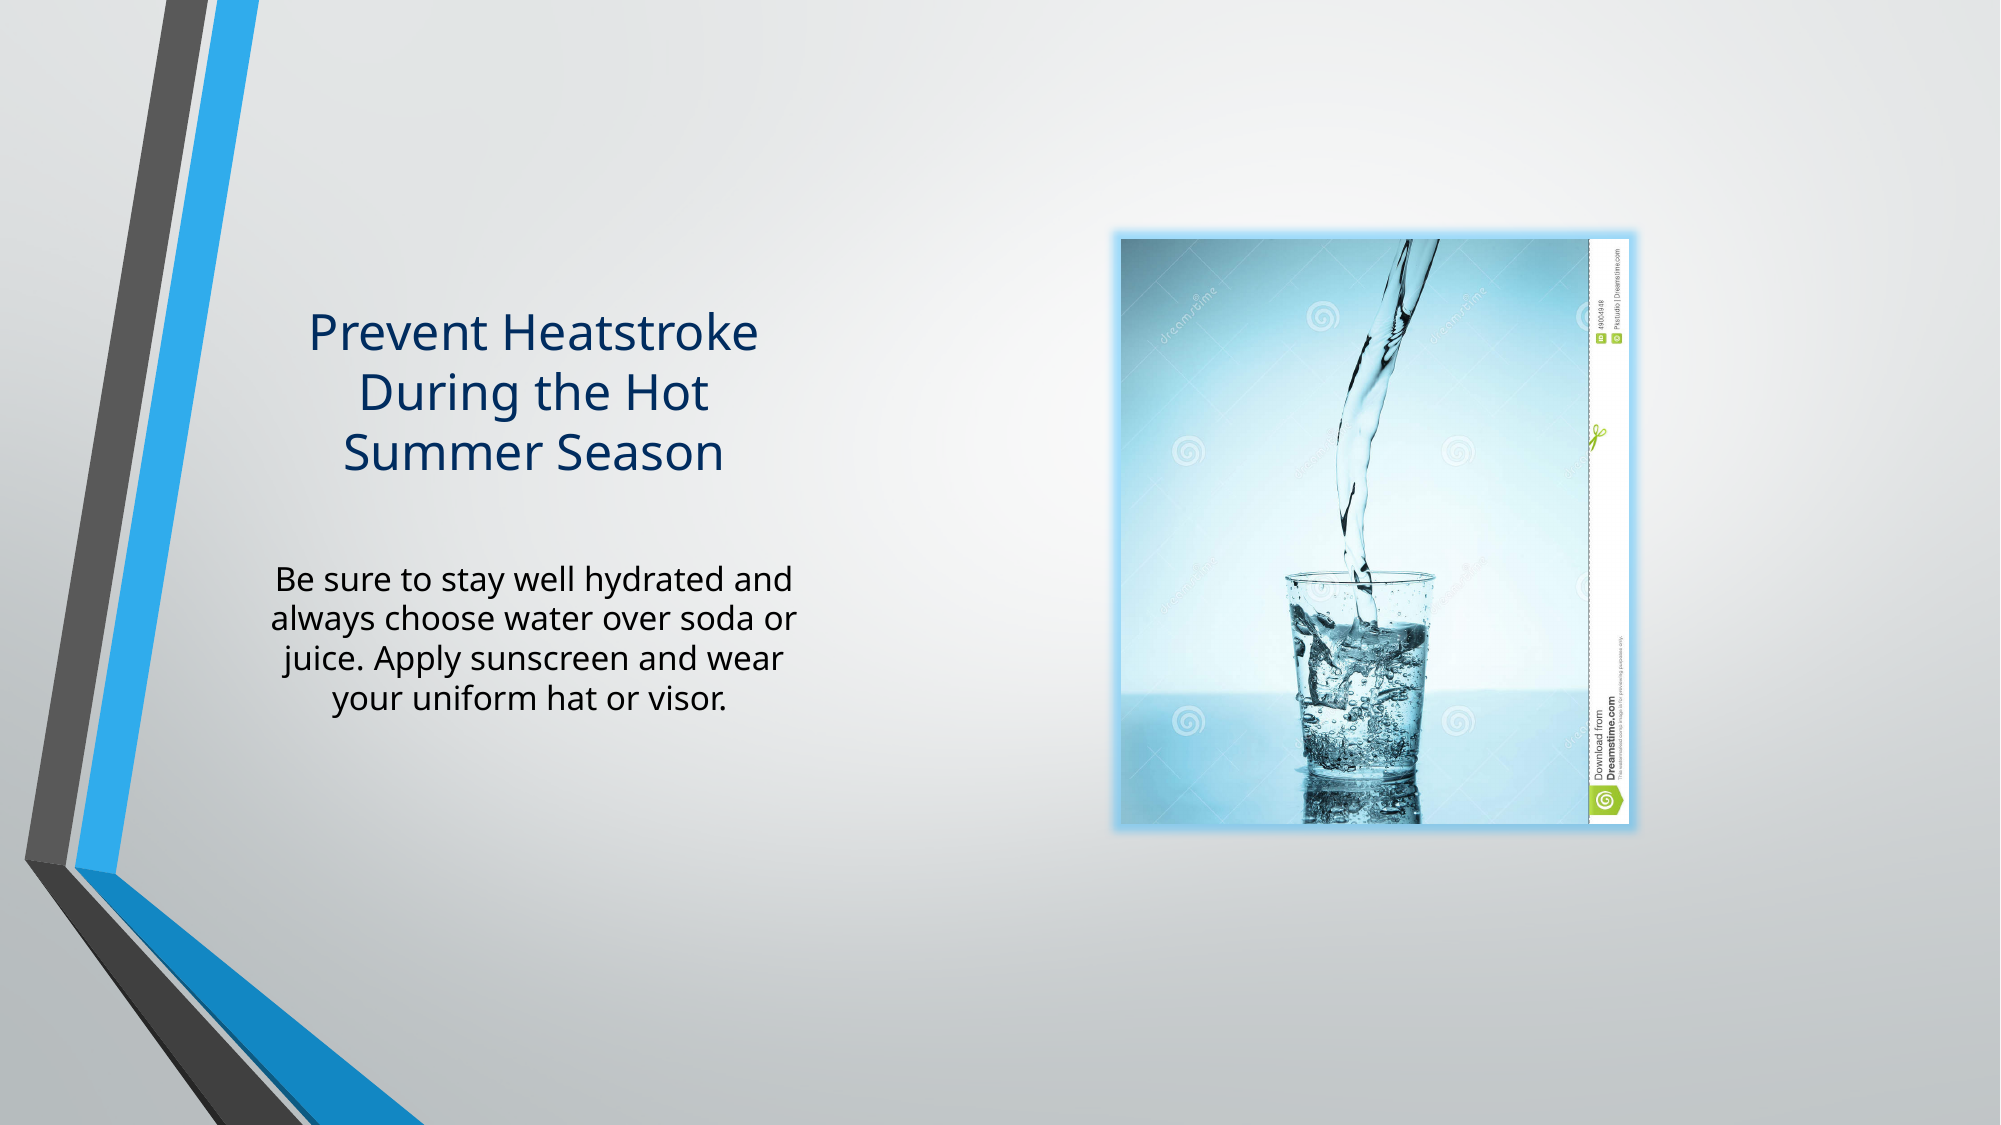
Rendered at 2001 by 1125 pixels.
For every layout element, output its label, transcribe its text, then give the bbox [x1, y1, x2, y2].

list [1121, 239, 1630, 824]
title Prevent Heatstroke During the Hot Summer Season [243, 262, 826, 487]
list Be sure to stay well hydrated and always choose water over soda or juice. Apply sunscreen and wear your uniform hat or visor. [243, 487, 826, 788]
